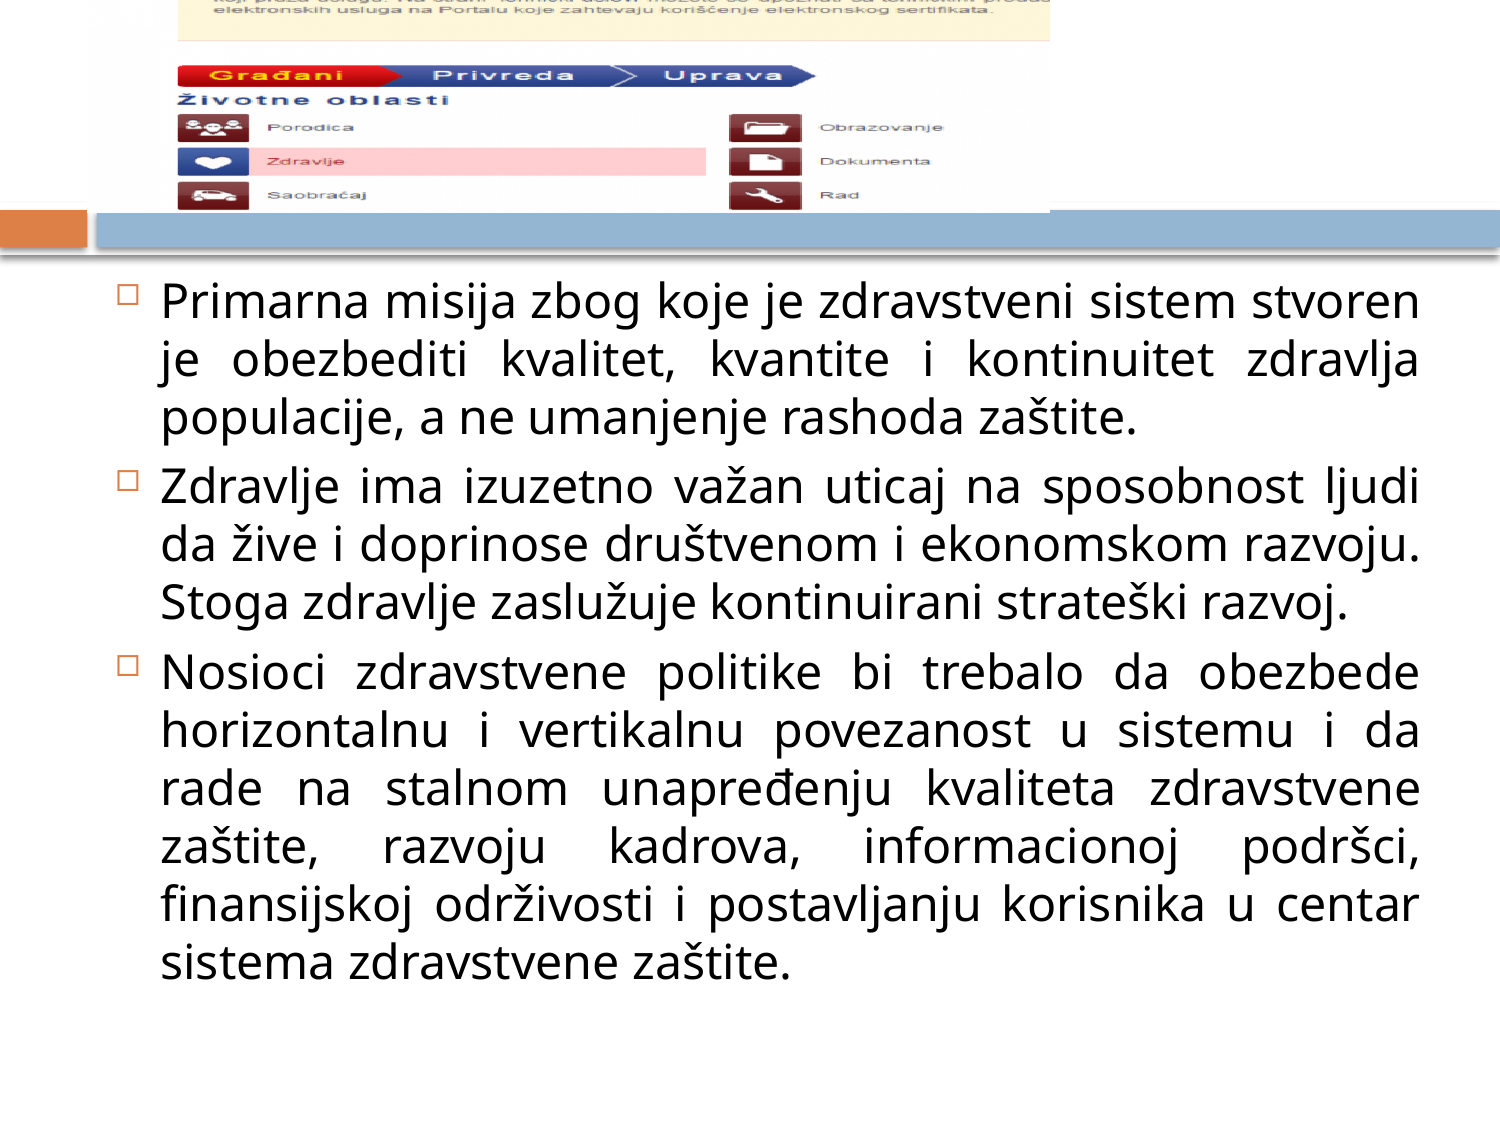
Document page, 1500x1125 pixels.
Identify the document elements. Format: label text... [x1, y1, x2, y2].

list Primarna misija zbog koje je zdravstveni sistem stvoren je obezbediti kvalitet, kvantite i kontinuitet zdravlja populacije, a ne umanjenje rashoda zaštite. Zdravlje ima izuzetno važan uticaj na sposobnost ljudi da žive i doprinose društvenom i ekonomskom razvoju. Stoga zdravlje zaslužuje kontinuirani strateški razvoj. Nosioci zdravstvene politike bi trebalo da obezbede horizontalnu i vertikalnu povezanost u sistemu i da rade na stalnom unapređenju kvaliteta zdravstvene zaštite, razvoju kadrova, informacionoj podršci, finansijskoj održivosti i postavljanju korisnika u centar sistema zdravstvene zaštite. [100, 262, 1438, 1000]
picture [87, 0, 1051, 213]
